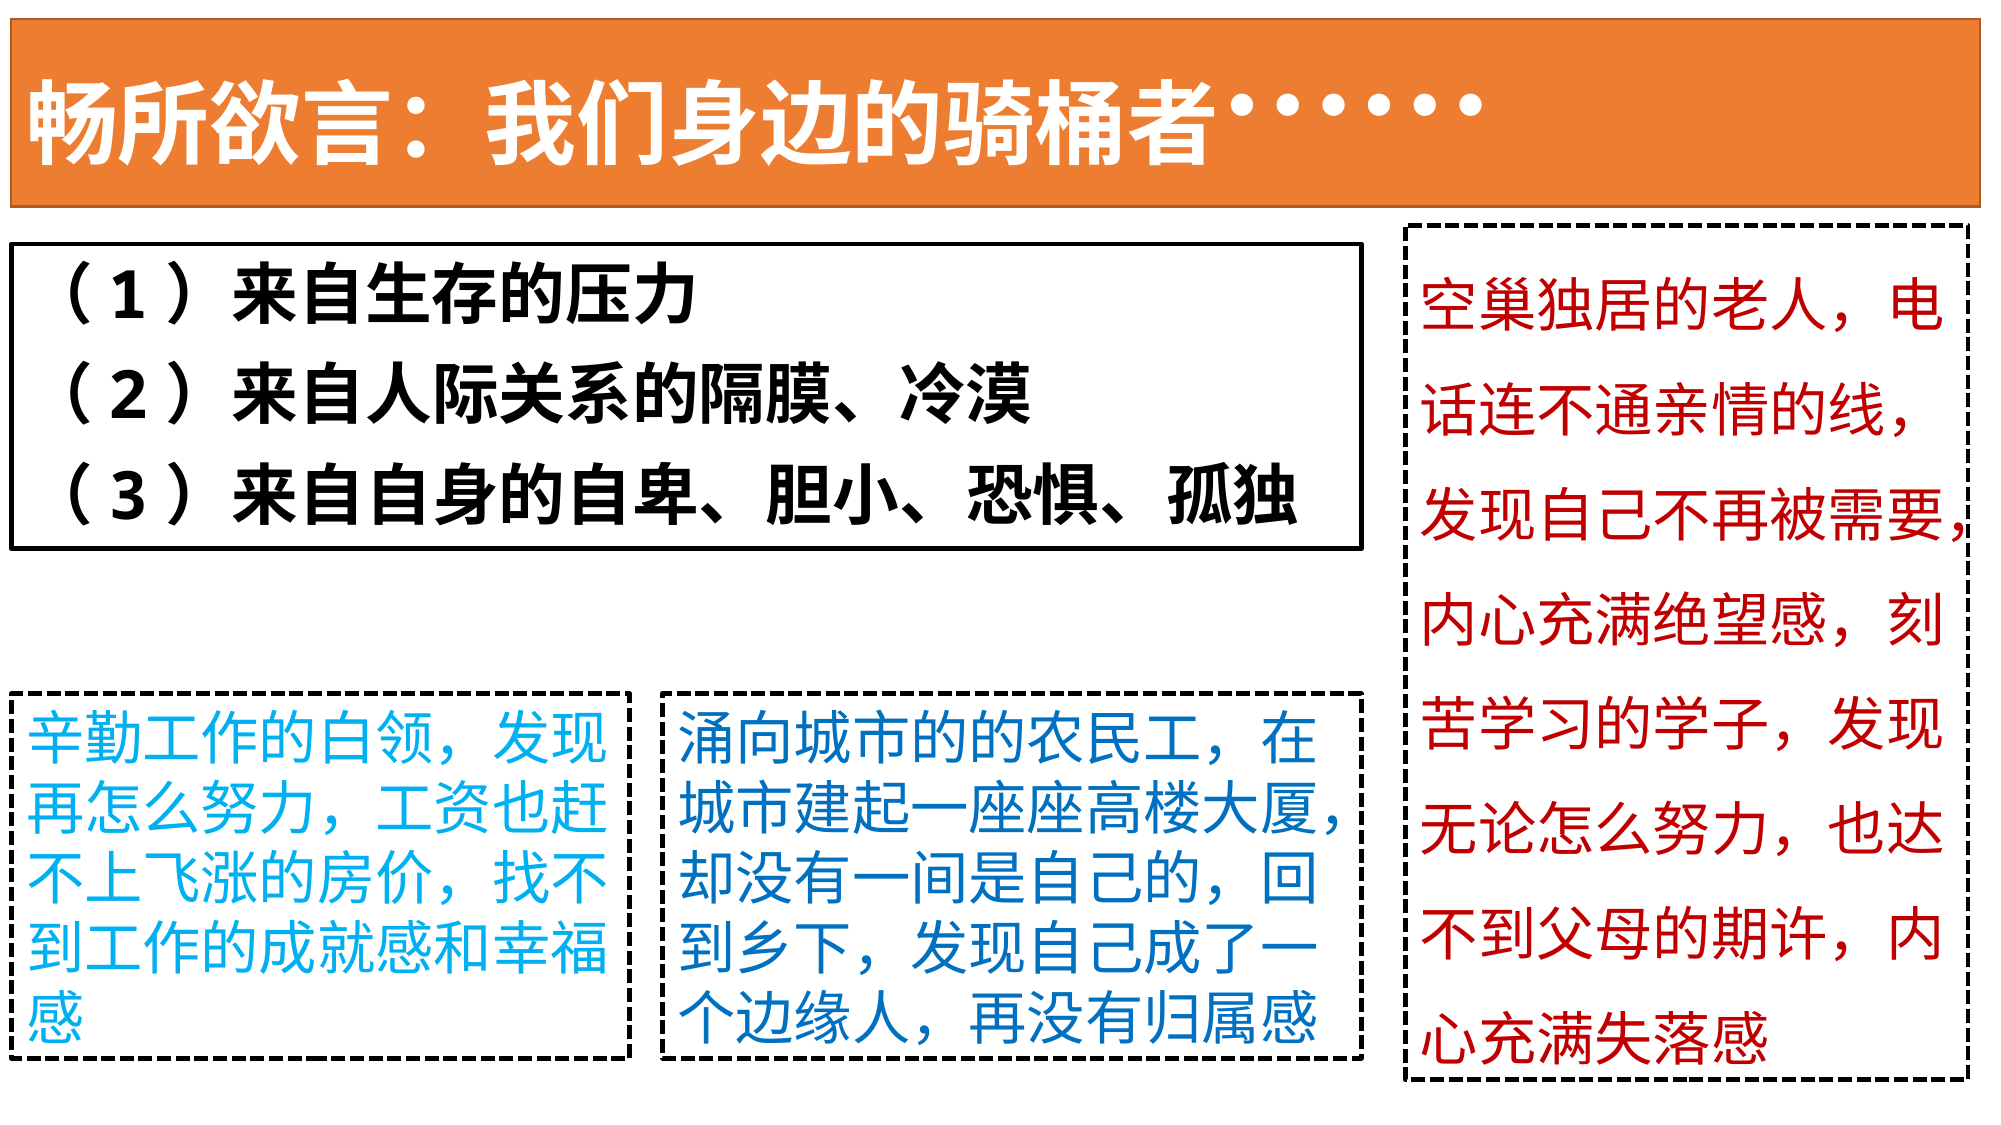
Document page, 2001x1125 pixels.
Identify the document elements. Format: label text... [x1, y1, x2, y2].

title 畅所欲言：我们身边的骑桶者…… [10, 18, 1981, 208]
text_box 辛勤工作的白领，发现再怎么努力，工资也赶不上飞涨的房价，找不到工作的成就感和幸福感 [11, 693, 630, 1059]
text_box 空巢独居的老人，电话连不通亲情的线，发现自己不再被需要，内心充满绝望感，刻苦学习的学子，发现无论怎么努力，也达不到父母的期许，内心充满失落感 [1405, 225, 1969, 1080]
list （1）来自生存的压力 （2）来自人际关系的隔膜、冷漠 （3）来自自身的自卑、胆小、恐惧、孤独 [11, 244, 1362, 549]
text_box 涌向城市的的农民工，在城市建起一座座高楼大厦，却没有一间是自己的，回到乡下，发现自己成了一个边缘人，再没有归属感 [662, 693, 1362, 1059]
